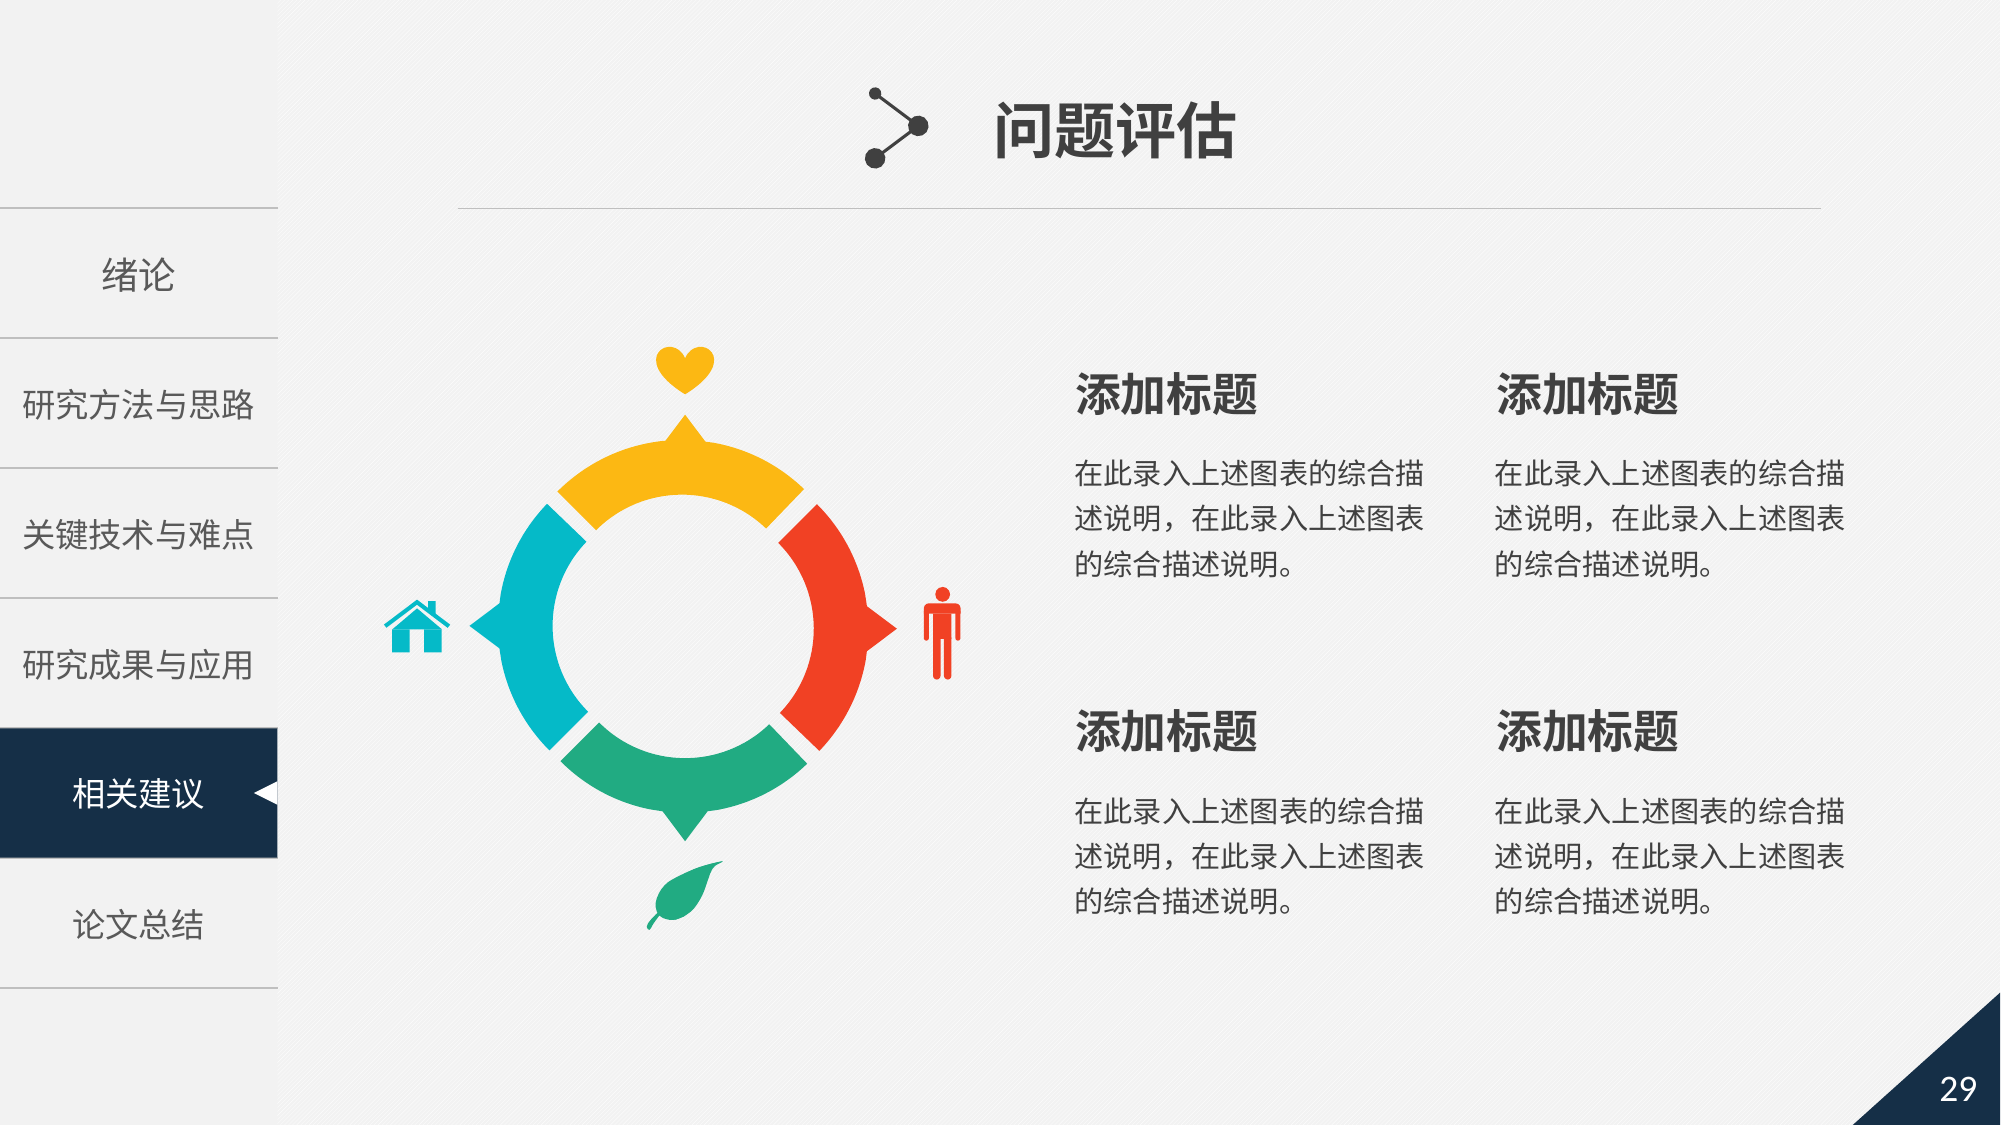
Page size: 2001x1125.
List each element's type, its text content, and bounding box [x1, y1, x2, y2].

text_box 添加标题 [1481, 357, 1695, 428]
text_box 在此录入上述图表的综合描述说明，在此录入上述图表的综合描述说明。 [1480, 437, 1874, 589]
text_box 添加标题 [1481, 695, 1695, 766]
text_box 在此录入上述图表的综合描述说明，在此录入上述图表的综合描述说明。 [1059, 437, 1456, 589]
text_box [559, 721, 809, 843]
text_box 在此录入上述图表的综合描述说明，在此录入上述图表的综合描述说明。 [1480, 774, 1874, 927]
text_box [776, 502, 899, 753]
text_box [380, 601, 454, 653]
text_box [875, 93, 919, 159]
text_box [467, 502, 590, 752]
text_box 问题评估 [979, 84, 1254, 173]
text_box 添加标题 [1060, 695, 1274, 766]
text_box [555, 412, 806, 532]
text_box 在此录入上述图表的综合描述说明，在此录入上述图表的综合描述说明。 [1059, 774, 1456, 927]
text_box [923, 586, 961, 680]
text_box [646, 861, 724, 930]
text_box 添加标题 [1060, 357, 1274, 428]
text_box [655, 345, 716, 396]
